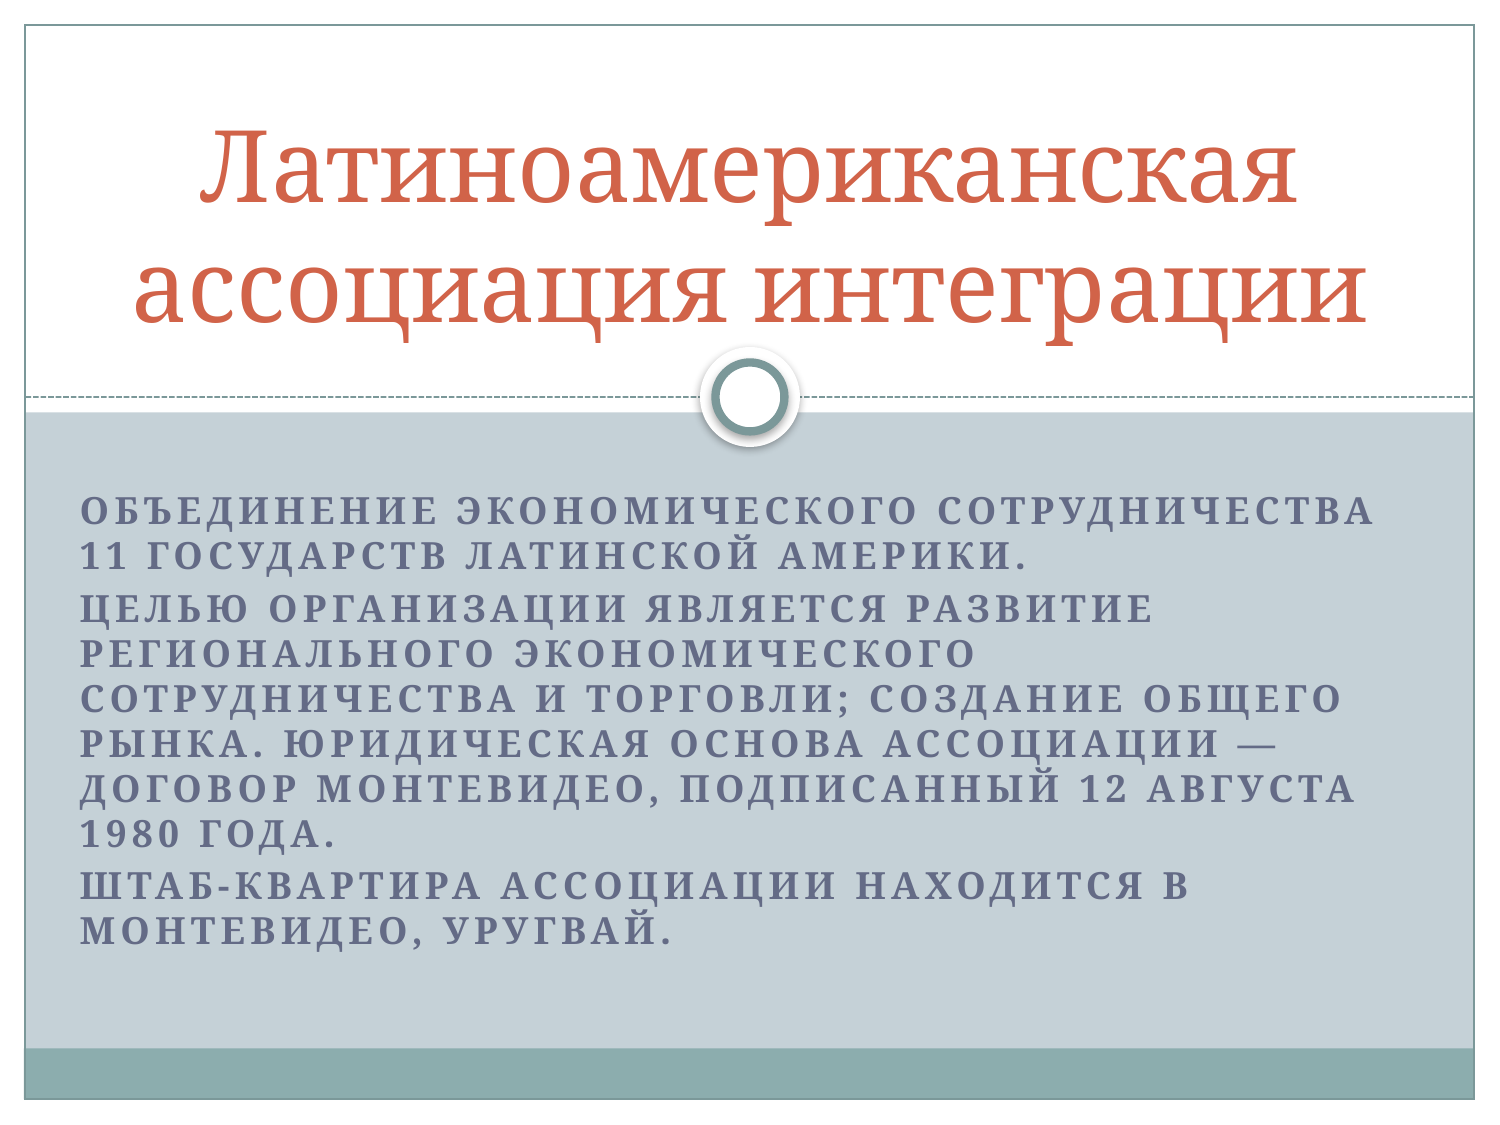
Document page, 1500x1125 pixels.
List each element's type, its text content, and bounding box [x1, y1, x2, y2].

title Латиноамериканская ассоциация интеграции [112, 62, 1388, 350]
subtitle объединение экономического сотрудничества 11 государств Латинской Америки. Целью организации является развитие регионального экономического сотрудничества и торговли; создание общего рынка. Юридическая основа Ассоциации — Договор Монтевидео, подписанный 12 августа 1980 года. Штаб-квартира ассоциации находится в Монтевидео, Уругвай. [64, 479, 1424, 1035]
